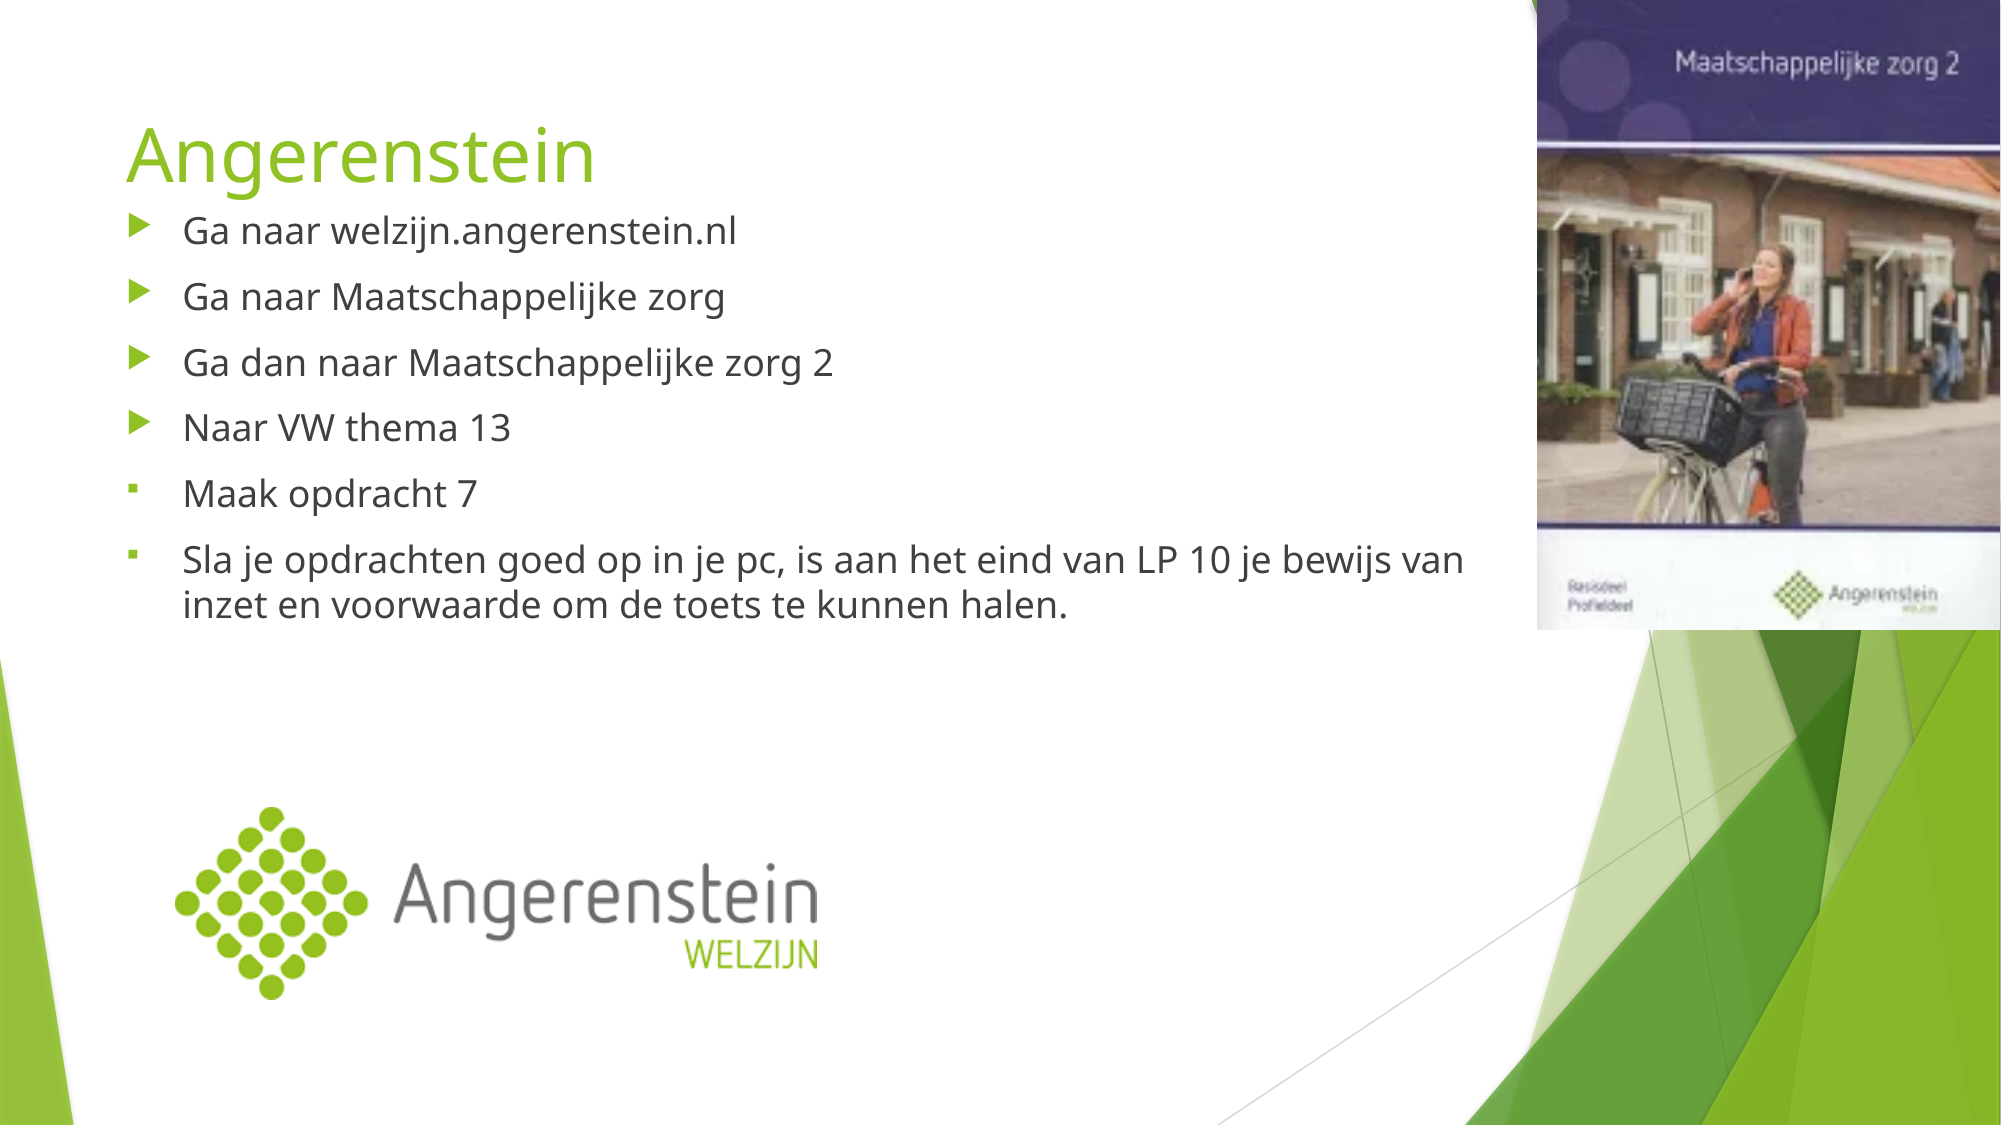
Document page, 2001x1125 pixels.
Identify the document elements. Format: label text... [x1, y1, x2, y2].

picture [1536, 0, 2000, 631]
list Ga naar welzijn.angerenstein.nl Ga naar Maatschappelijke zorg Ga dan naar Maatschappelijke zorg 2 Naar VW thema 13 Maak opdracht 7 Sla je opdrachten goed op in je pc, is aan het eind van LP 10 je bewijs van inzet en voorwaarde om de toets te kunnen halen. [111, 199, 1522, 836]
picture [174, 806, 817, 1000]
title Angerenstein [111, 99, 1522, 199]
